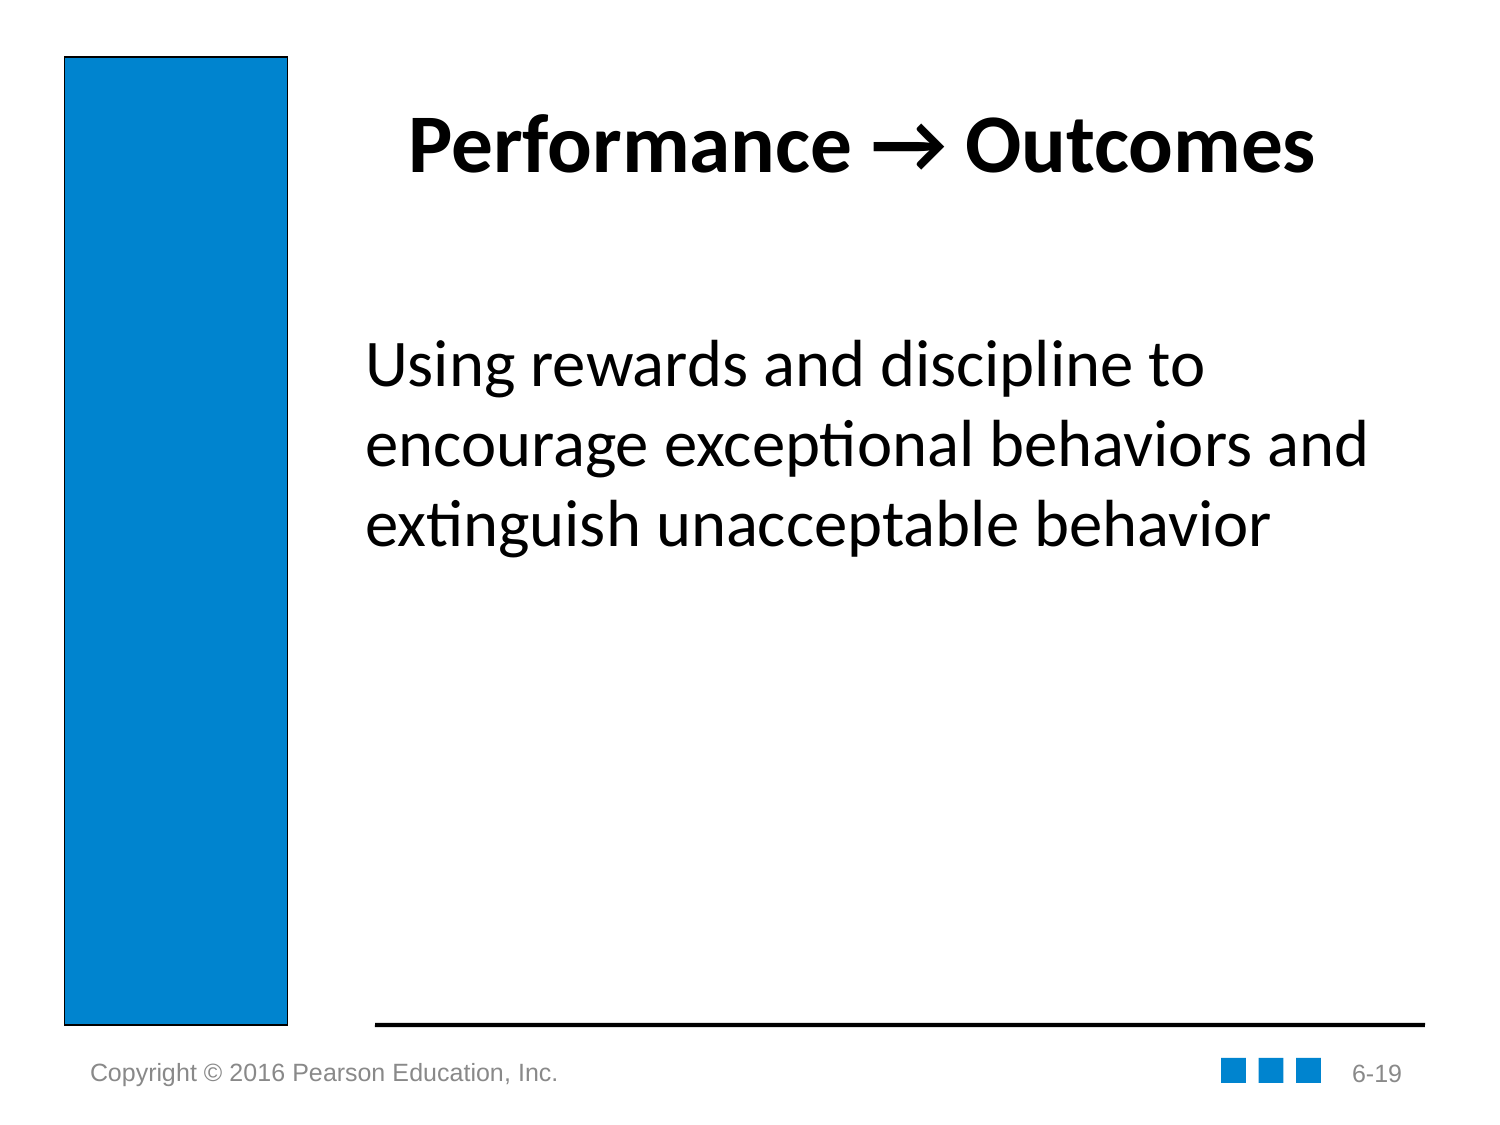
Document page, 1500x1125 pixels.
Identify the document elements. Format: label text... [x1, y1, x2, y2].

list Using rewards and discipline to encourage exceptional behaviors and extinguish unacceptable behavior [350, 312, 1388, 950]
title Performance → Outcomes [300, 45, 1425, 233]
text_box [1258, 1057, 1284, 1083]
text_box [1221, 1057, 1246, 1083]
text_box [1296, 1057, 1321, 1083]
text_box 6-19 [1333, 1050, 1421, 1095]
text_box Copyright © 2016 Pearson Education, Inc. [75, 1055, 625, 1088]
text_box [64, 56, 288, 1025]
